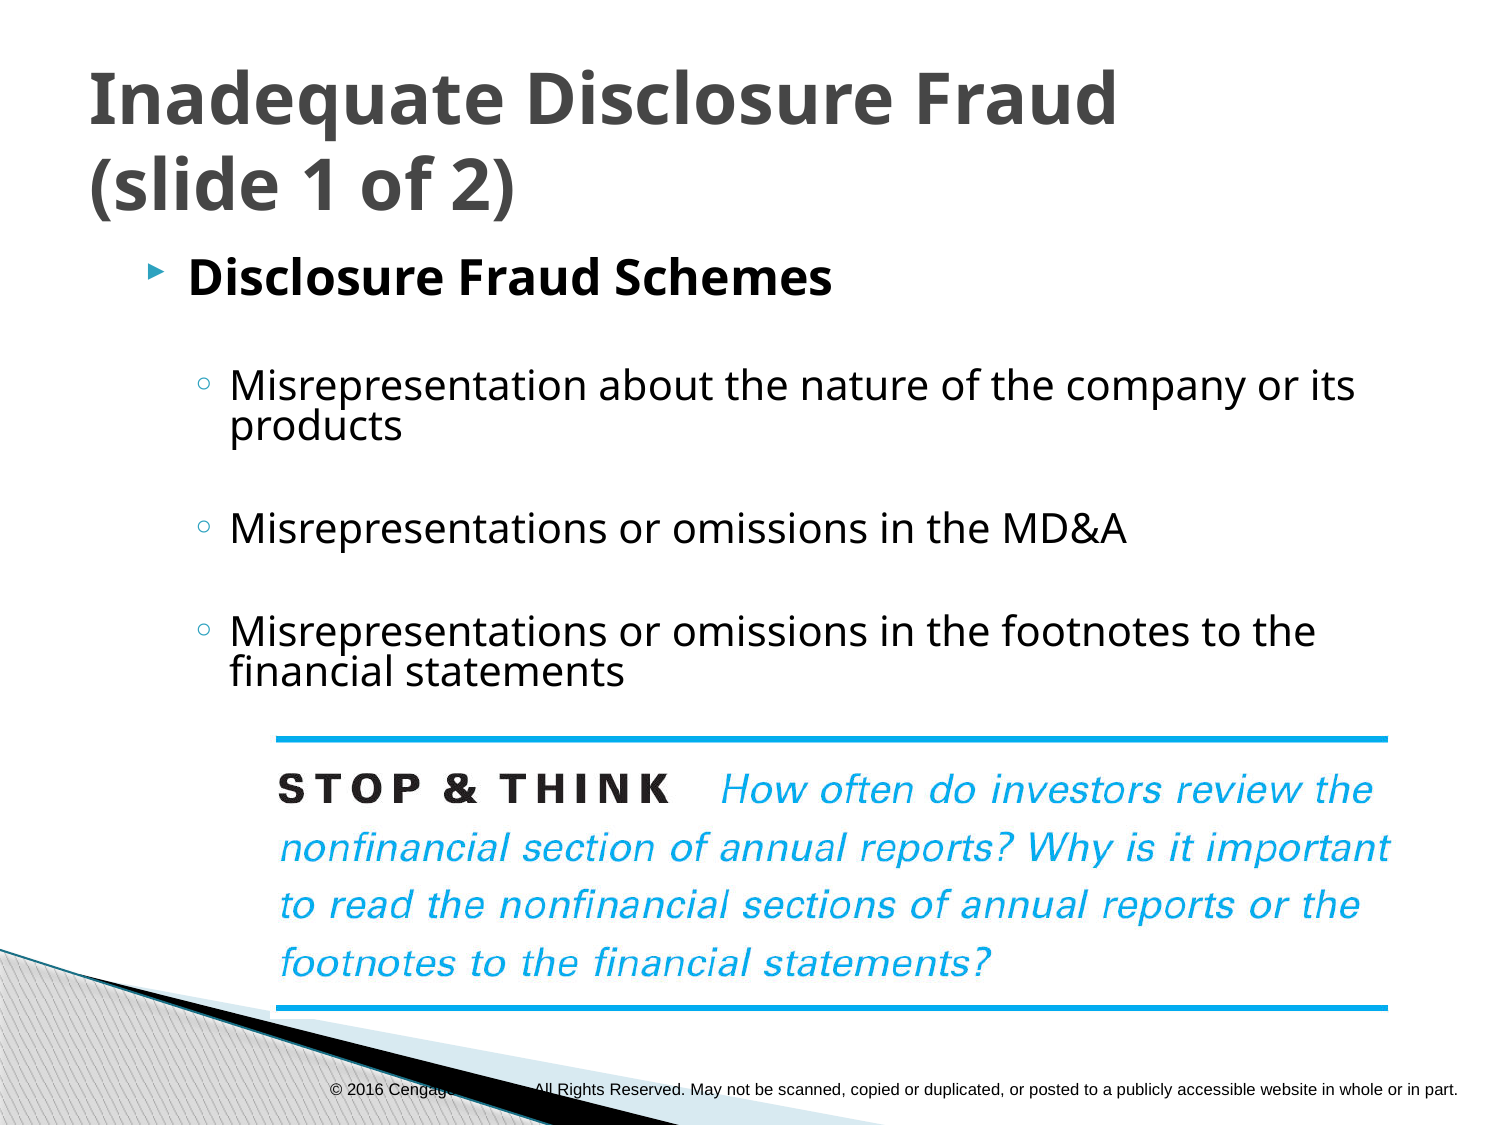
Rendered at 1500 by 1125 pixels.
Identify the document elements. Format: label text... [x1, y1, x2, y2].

title Inadequate Disclosure Fraud (slide 1 of 2) [75, 45, 1425, 233]
list Disclosure Fraud Schemes Misrepresentation about the nature of the company or its products Misrepresentations or omissions in the MD&A Misrepresentations or omissions in the footnotes to the financial statements [112, 249, 1500, 644]
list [269, 726, 1396, 1019]
text_box © 2016 Cengage Learning. All Rights Reserved. May not be scanned, copied or duplicated, or posted to a publicly accessible website in whole or in part. [37, 1018, 1475, 1107]
